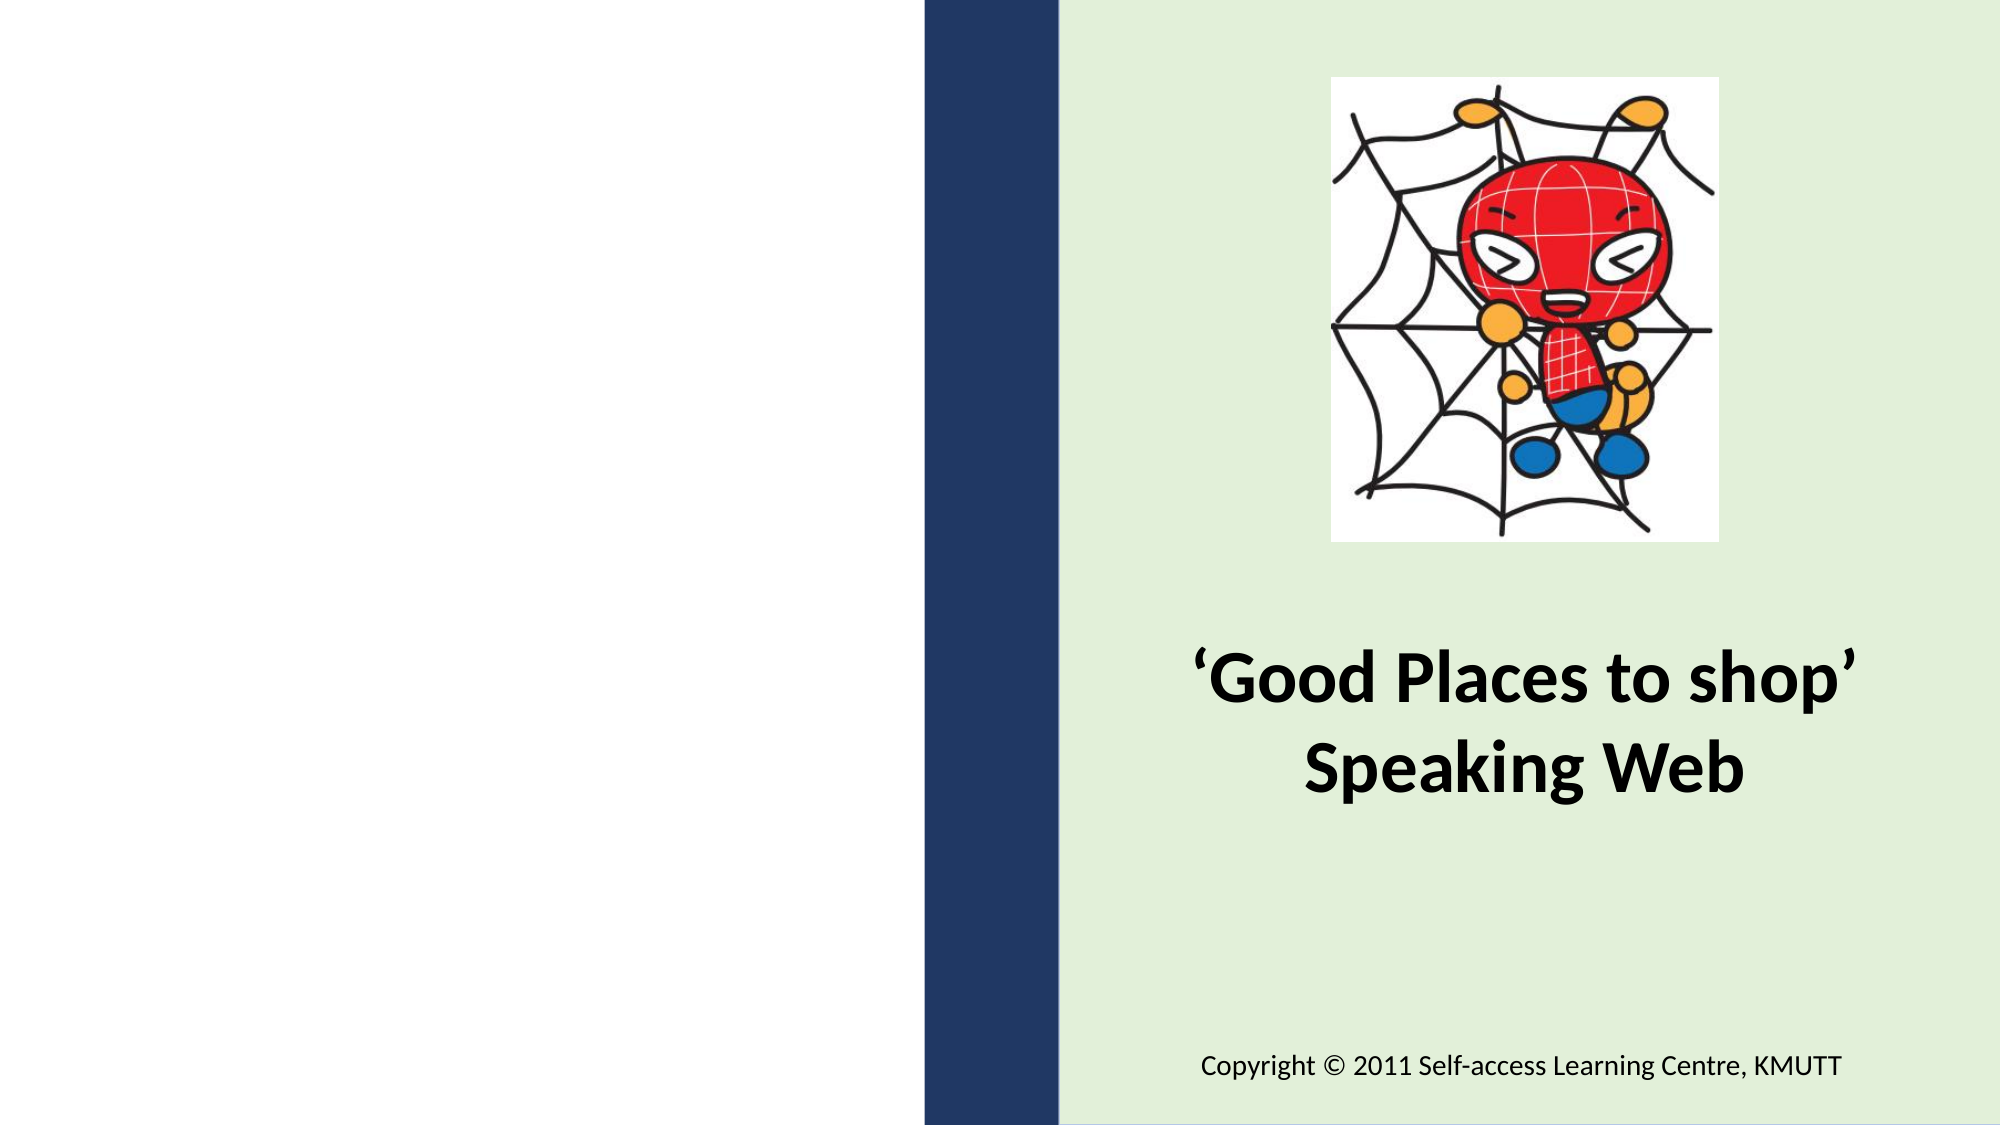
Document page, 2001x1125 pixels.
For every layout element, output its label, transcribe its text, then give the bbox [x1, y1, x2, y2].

text_box Copyright © 2011 Self-access Learning Centre, KMUTT [1184, 1037, 1918, 1090]
picture [1331, 77, 1719, 542]
text_box [1060, 0, 2000, 1125]
text_box ‘Good Places to shop’ Speaking Web [1103, 619, 1947, 817]
text_box [923, 0, 1060, 1125]
